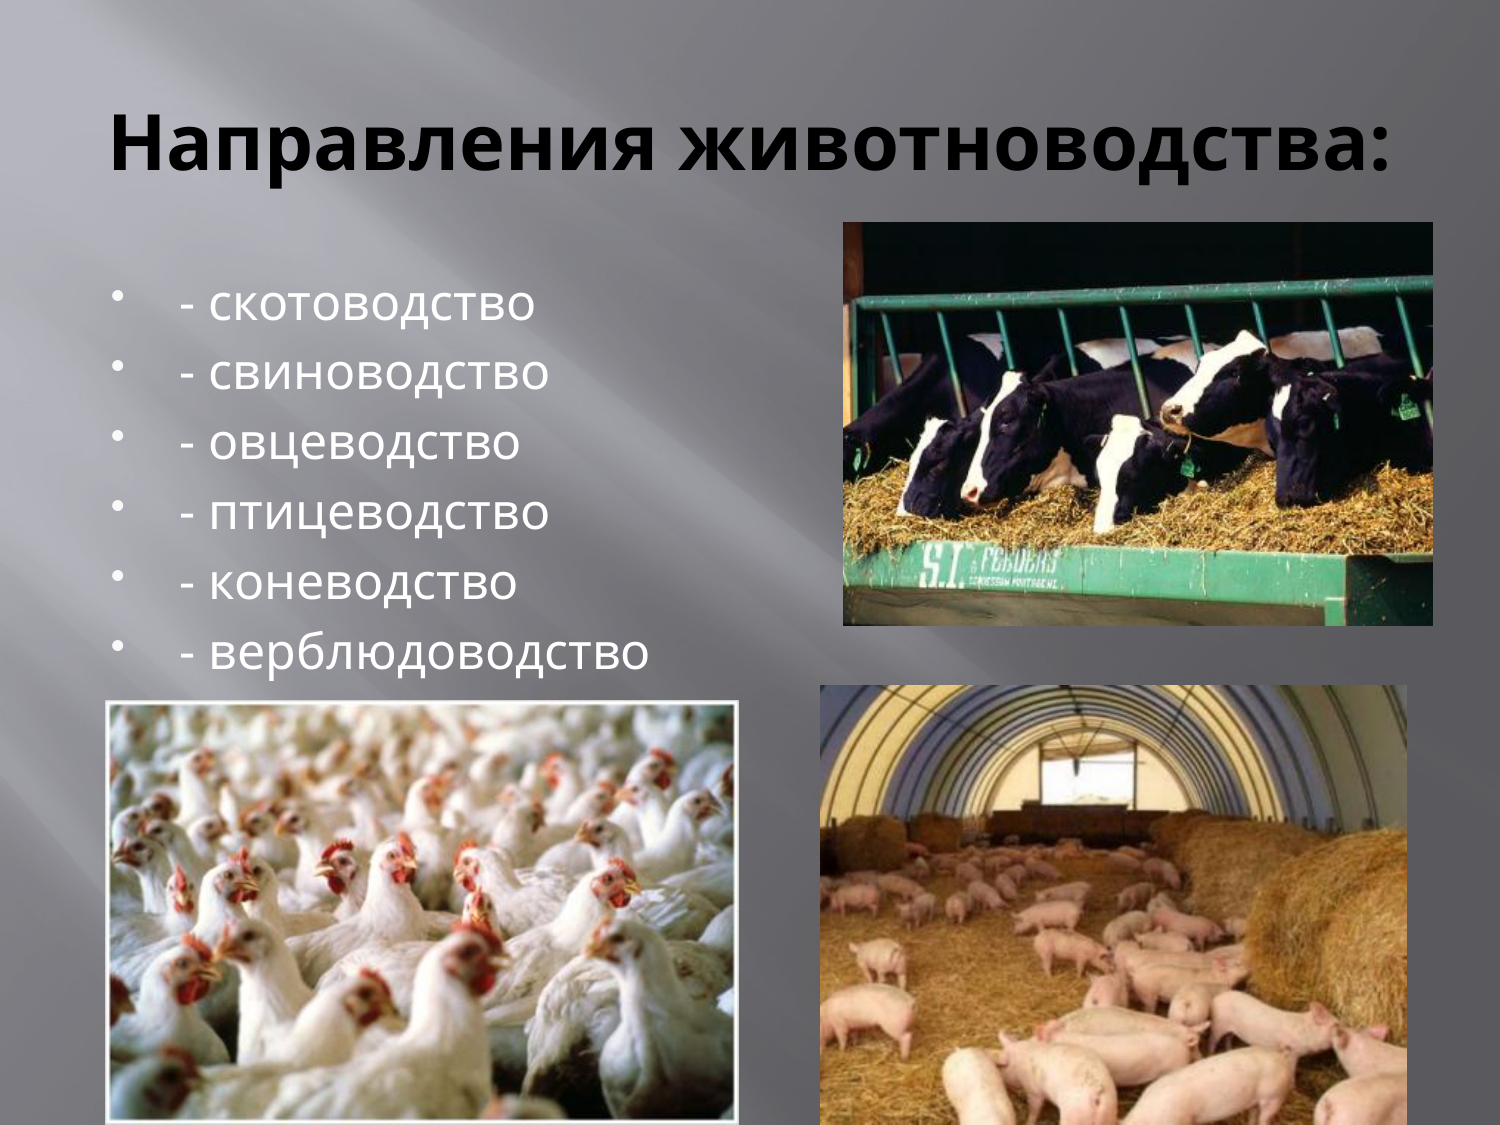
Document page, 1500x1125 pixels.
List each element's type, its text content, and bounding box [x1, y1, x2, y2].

picture [843, 222, 1434, 626]
picture [820, 685, 1407, 1125]
list - скотоводство - свиноводство - овцеводство - птицеводство - коневодство - верблюдоводство [75, 262, 1425, 1035]
title Направления животноводства: [75, 45, 1425, 233]
picture [105, 700, 739, 1125]
